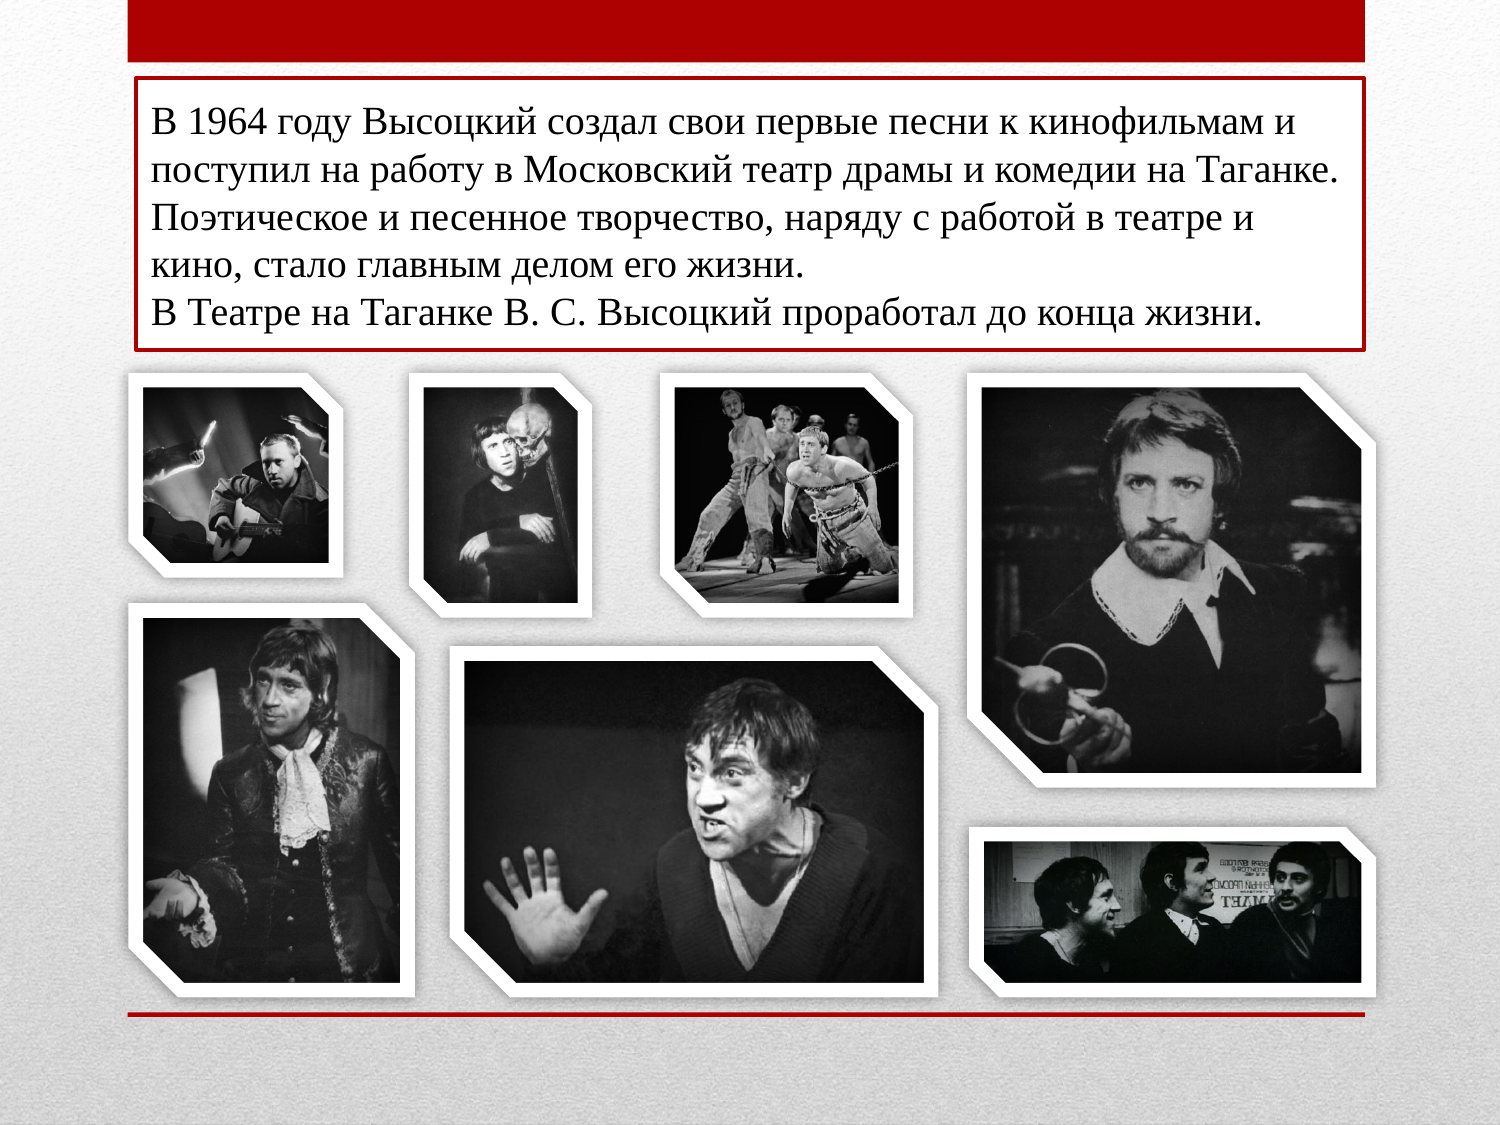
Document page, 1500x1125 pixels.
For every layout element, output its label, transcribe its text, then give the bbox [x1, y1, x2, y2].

picture [456, 652, 932, 991]
list В 1964 году Высоцкий создал свои первые песни к кинофильмам и поступил на работу в Московский театр драмы и комедии на Таганке. Поэтическое и песенное творчество, наряду с работой в театре и кино, стало главным делом его жизни. В Театре на Таганке В. С. Высоцкий проработал до конца жизни. [134, 76, 1366, 352]
picture [975, 833, 1370, 991]
picture [134, 379, 337, 572]
picture [666, 379, 907, 612]
picture [973, 379, 1370, 782]
picture [415, 379, 586, 612]
picture [134, 609, 409, 991]
